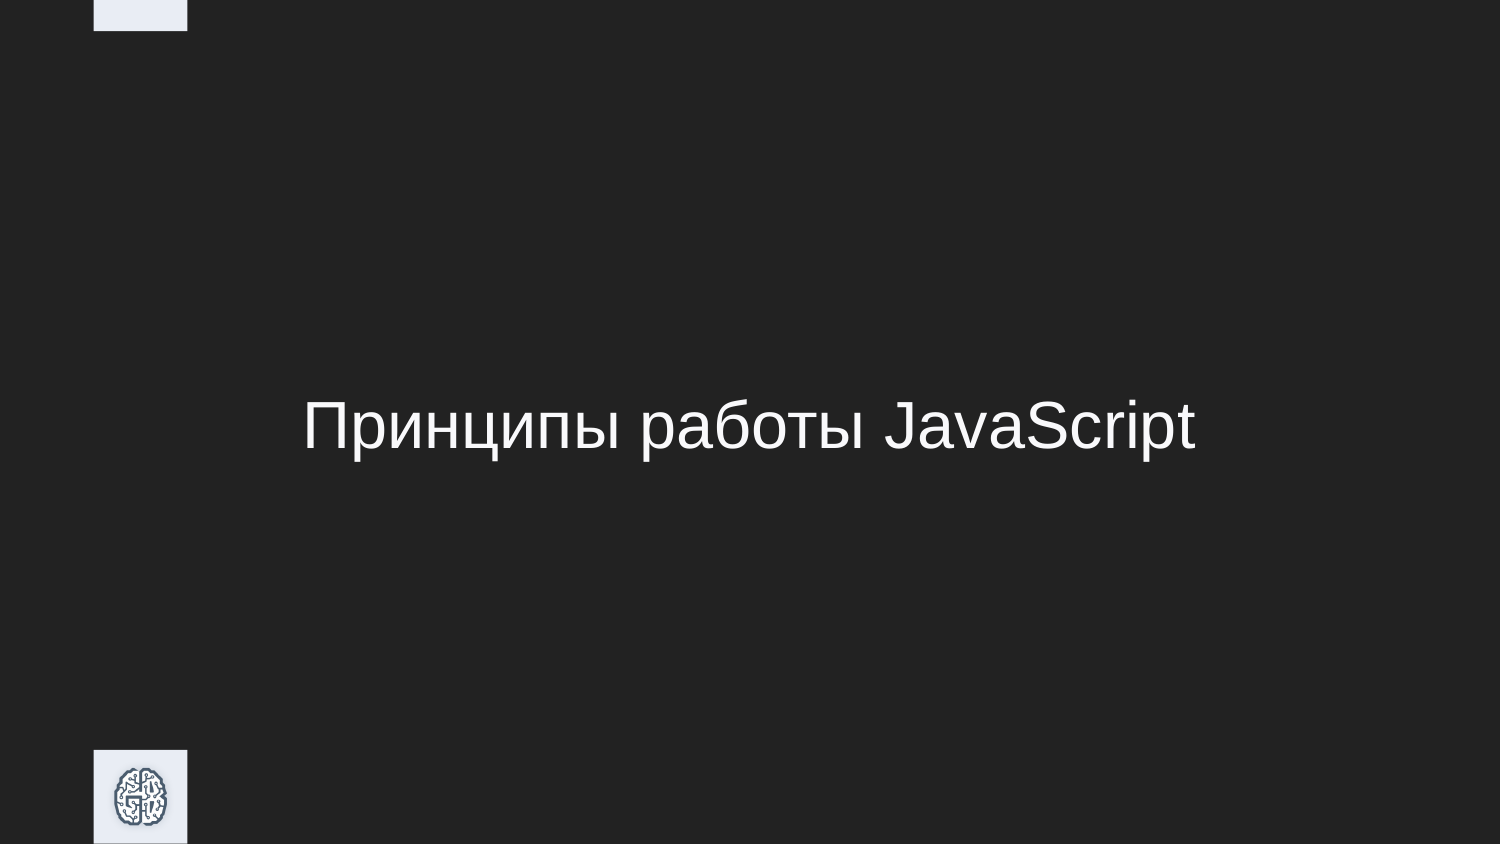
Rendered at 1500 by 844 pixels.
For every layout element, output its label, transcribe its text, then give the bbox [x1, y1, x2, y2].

text_box Принципы работы JavaScript [187, 93, 1312, 750]
picture [106, 760, 175, 834]
